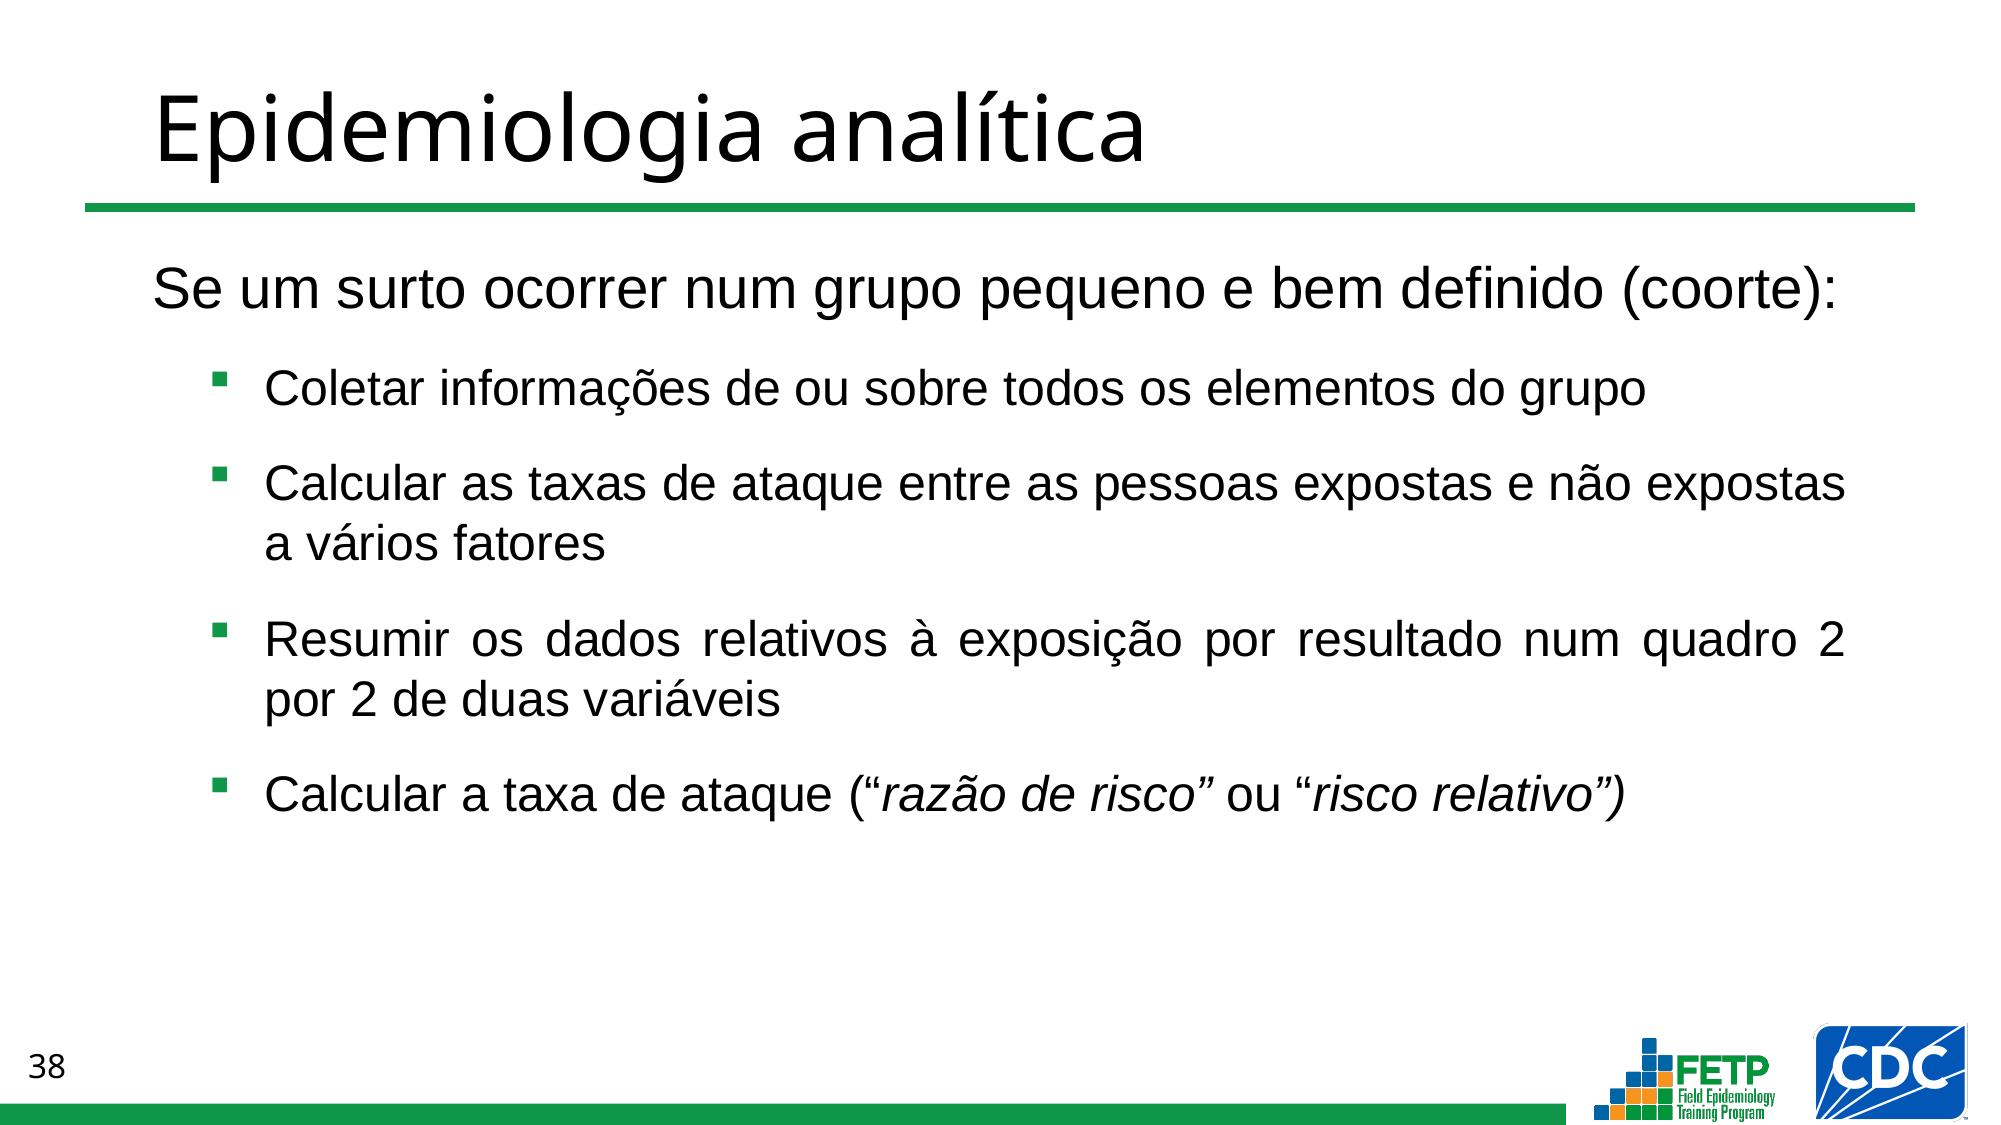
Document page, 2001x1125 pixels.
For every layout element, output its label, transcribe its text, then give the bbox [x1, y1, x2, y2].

picture [1813, 1023, 1968, 1122]
list Se um surto ocorrer num grupo pequeno e bem definido (coorte): Coletar informações de ou sobre todos os elementos do grupo Calcular as taxas de ataque entre as pessoas expostas e não expostas a vários fatores Resumir os dados relativos à exposição por resultado num quadro 2 por 2 de duas variáveis Calcular a taxa de ataque (“razão de risco” ou “risco relativo”) [137, 242, 1863, 1004]
title Epidemiologia analítica [137, 75, 1863, 207]
picture [1594, 1038, 1775, 1122]
